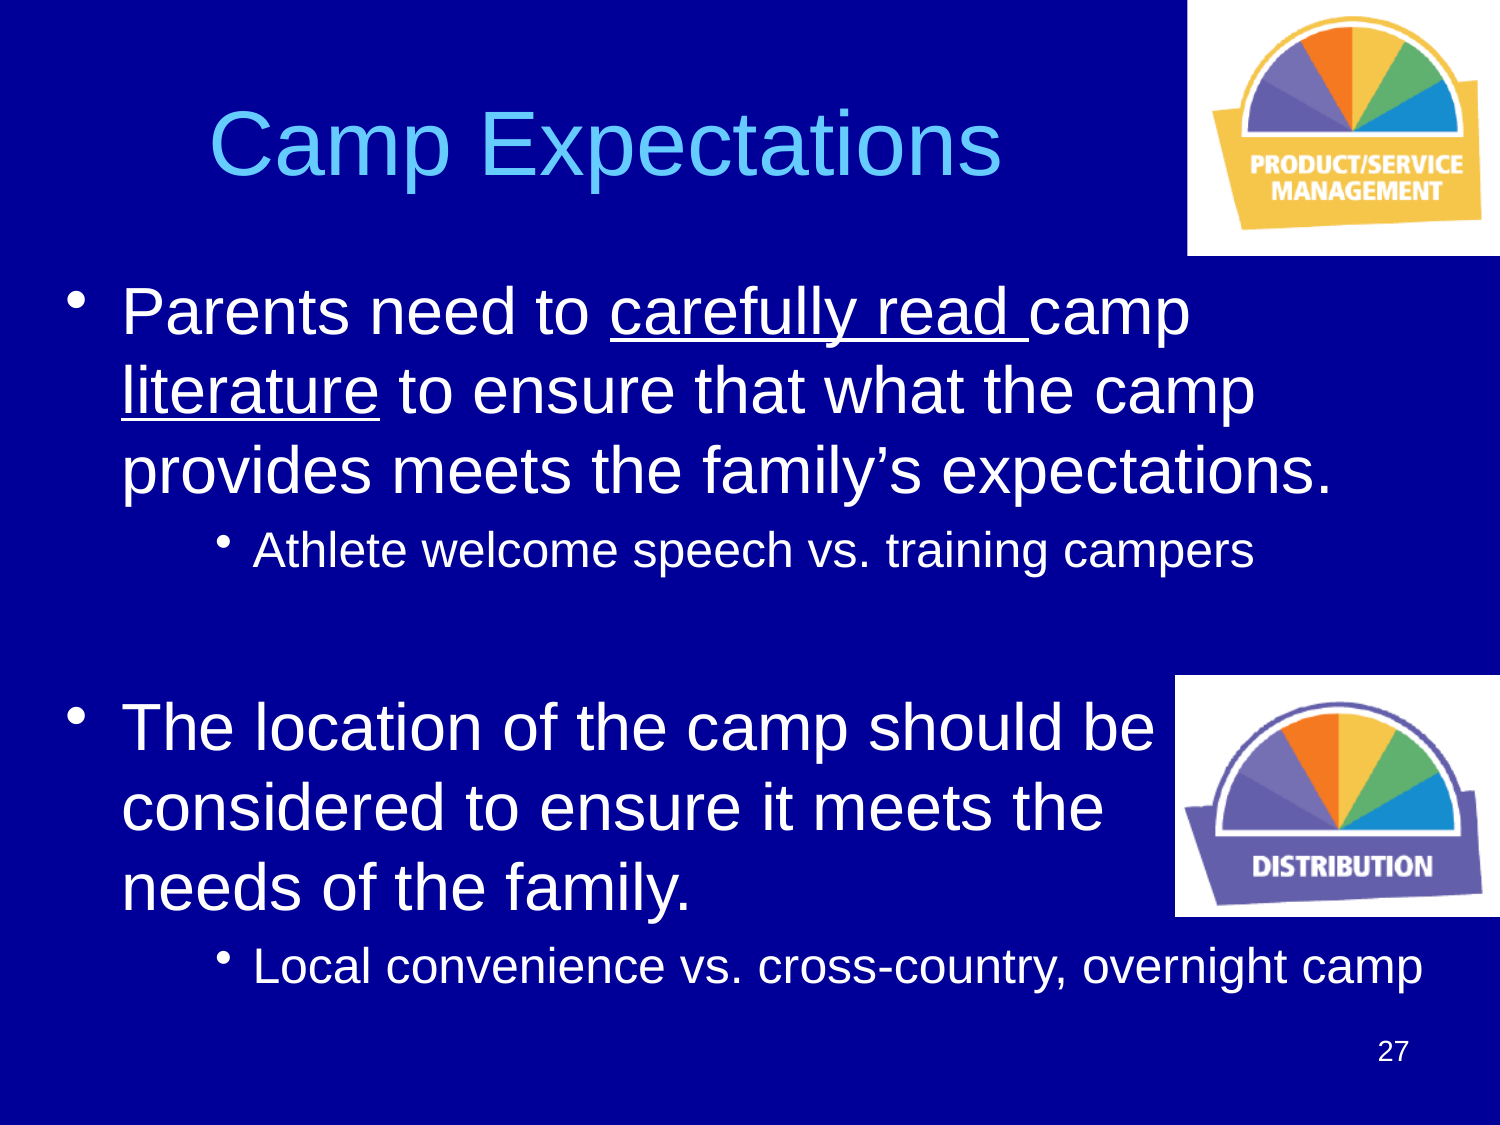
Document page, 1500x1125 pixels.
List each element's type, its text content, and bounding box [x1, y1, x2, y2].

picture [1187, 0, 1500, 256]
list Parents need to carefully read camp literature to ensure that what the camp provides meets the family’s expectations. Athlete welcome speech vs. training campers The location of the camp should be considered to ensure it meets the needs of the family. Local convenience vs. cross-country, overnight camp [49, 259, 1451, 1036]
title Camp Expectations [74, 44, 1138, 233]
slide_number 27 [1074, 1036, 1425, 1103]
picture [1174, 674, 1500, 917]
